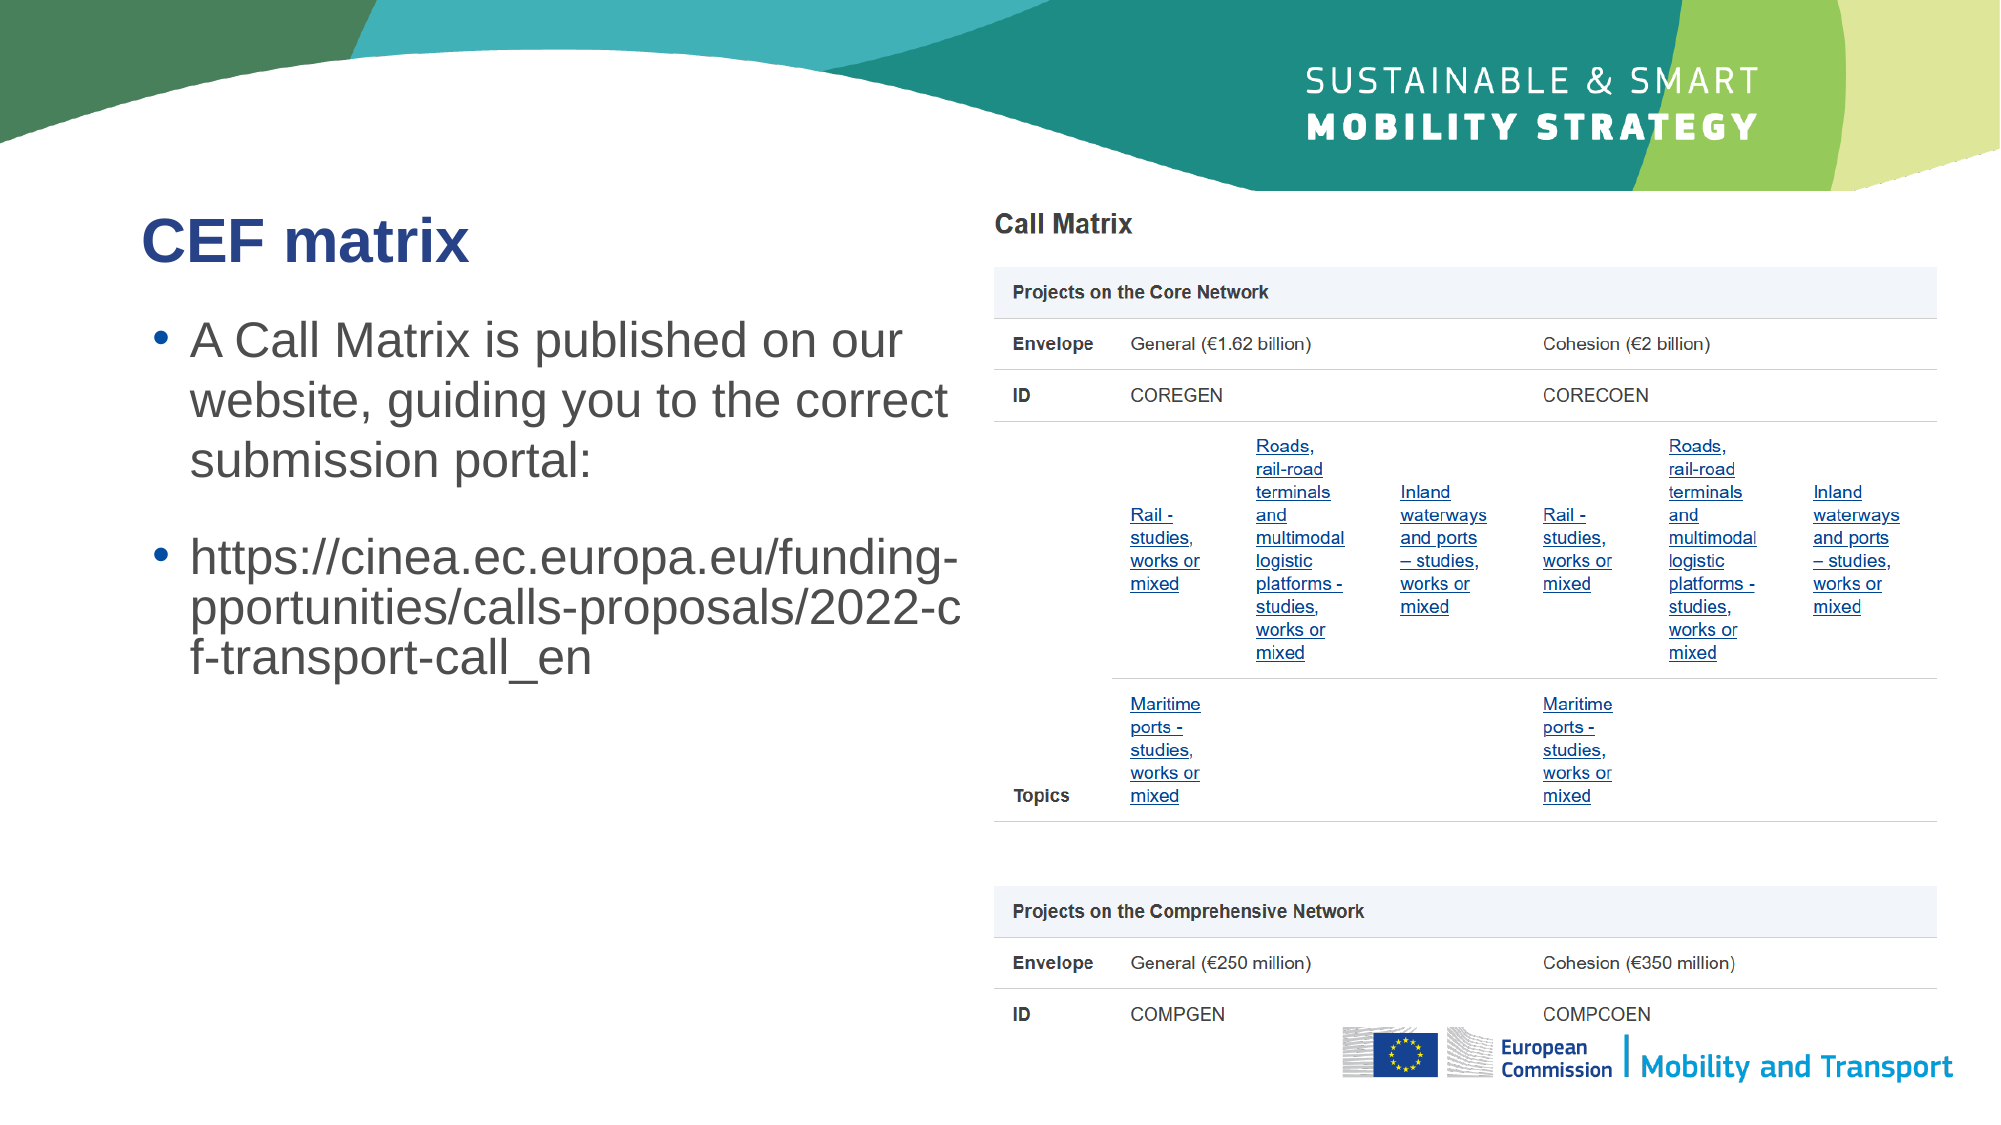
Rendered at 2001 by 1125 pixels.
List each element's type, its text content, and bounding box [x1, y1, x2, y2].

picture [1901, 1065, 1907, 1073]
title CEF matrix [126, 147, 1311, 337]
text_box A Call Matrix is published on our website, guiding you to the correct submission portal: https://cinea.ec.europa.eu/funding-opportunities/calls-proposals/2022-cef-transport-call_en [137, 299, 960, 941]
picture [0, 0, 2000, 1083]
